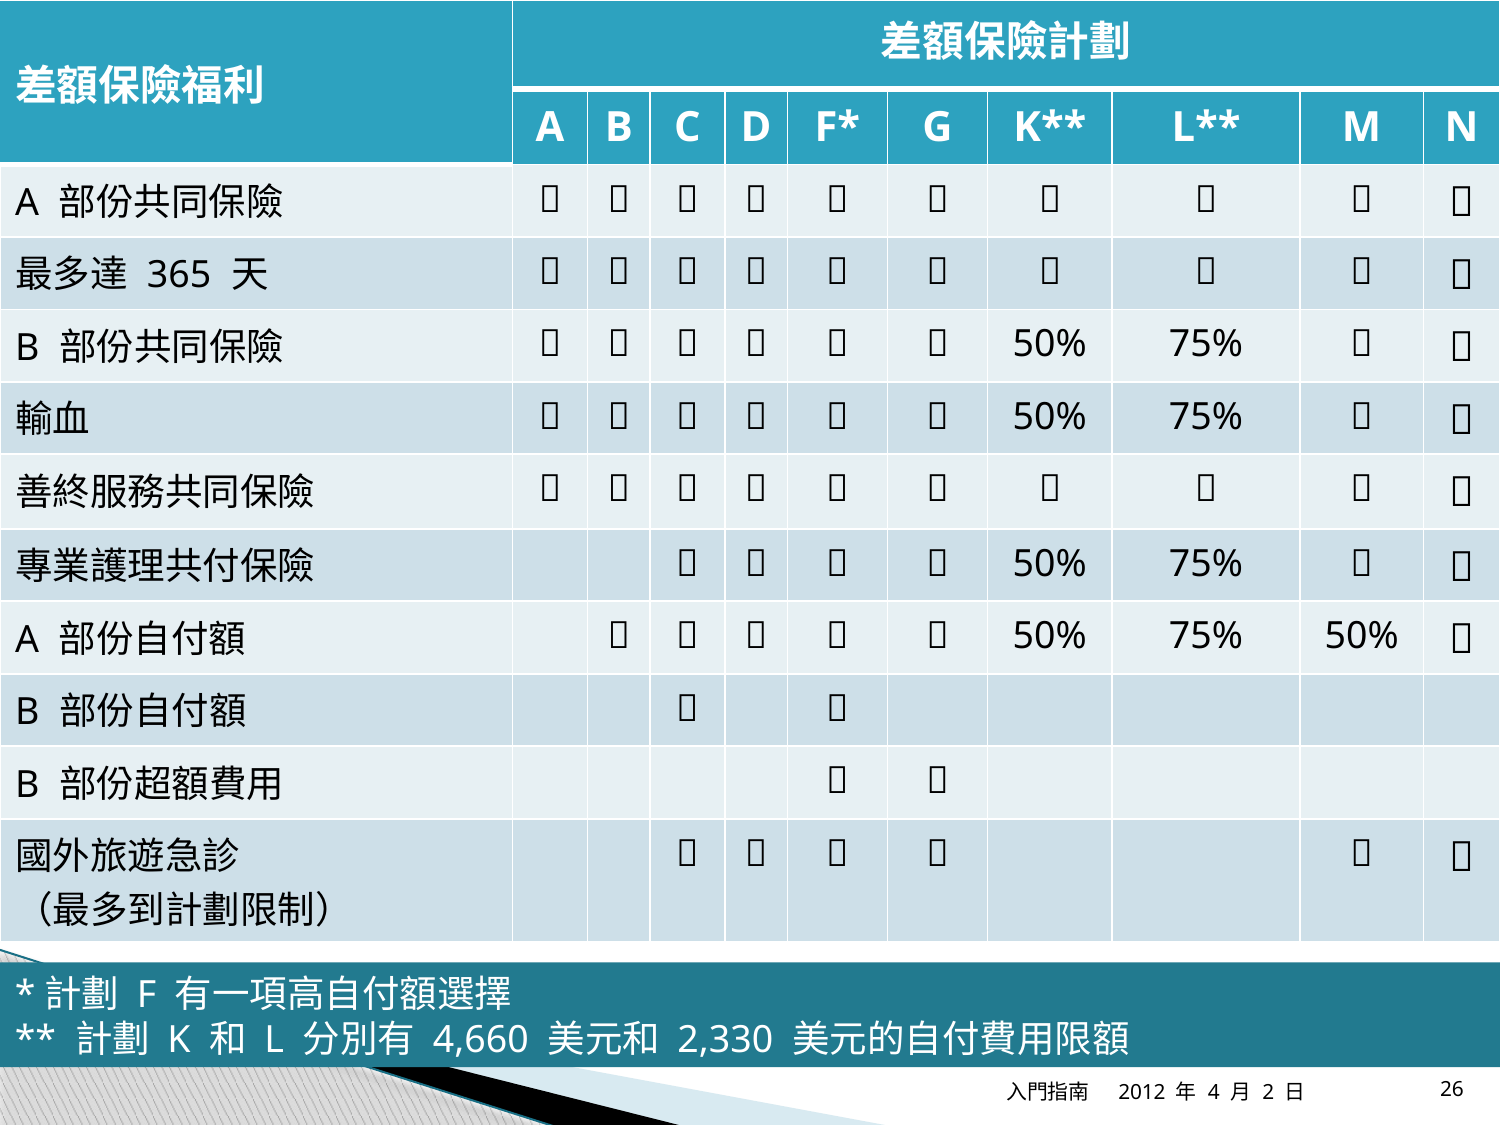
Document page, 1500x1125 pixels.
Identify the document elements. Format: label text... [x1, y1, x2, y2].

table_cell  [788, 820, 887, 941]
table_cell  [1424, 238, 1499, 309]
table_cell  [651, 238, 724, 309]
table_cell [1301, 675, 1423, 745]
table_cell  [1301, 530, 1423, 600]
table_cell  [513, 238, 587, 309]
table_cell  [726, 310, 787, 381]
table_cell  [1113, 238, 1299, 309]
table_cell 50% [1301, 602, 1423, 673]
table_cell  [1301, 238, 1423, 309]
table_cell  [888, 238, 987, 309]
table_cell  [588, 383, 649, 453]
table_cell N [1424, 92, 1499, 164]
table_cell  [726, 602, 787, 673]
table_cell  [788, 383, 887, 453]
table_cell [726, 747, 787, 818]
table_cell [513, 820, 587, 941]
table_cell  [1113, 165, 1299, 236]
table_cell C [651, 92, 724, 164]
table_cell  [726, 165, 787, 236]
table_cell A [513, 92, 587, 164]
table_cell [988, 820, 1111, 941]
table_cell [1113, 747, 1299, 818]
table_cell  [513, 310, 587, 381]
table_cell  [1424, 455, 1499, 528]
table_cell 國外旅遊急診 （最多到計劃限制） [1, 820, 512, 941]
table_cell D [726, 92, 787, 164]
table_cell [588, 747, 649, 818]
table_cell [513, 675, 587, 745]
table_cell [1113, 675, 1299, 745]
table_cell 50% [988, 310, 1111, 381]
table_cell  [988, 165, 1111, 236]
table_cell 75% [1113, 602, 1299, 673]
table_cell  [1424, 310, 1499, 381]
table_cell 最多達 365 天 [1, 238, 512, 309]
table_cell  [1424, 602, 1499, 673]
table_cell  [726, 820, 787, 941]
table_cell  [651, 675, 724, 745]
table_cell A 部份共同保險 [1, 167, 512, 236]
table_cell  [588, 238, 649, 309]
table_cell  [726, 530, 787, 600]
table_cell  [788, 310, 887, 381]
table_cell  [888, 602, 987, 673]
table_cell  [651, 602, 724, 673]
table_cell  [888, 455, 987, 528]
table_cell [1424, 675, 1499, 745]
table_cell  [888, 820, 987, 941]
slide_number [1105, 1068, 1418, 1112]
table_cell  [726, 238, 787, 309]
footer 入門指南 [718, 1068, 1105, 1112]
table_cell [588, 530, 649, 600]
table_cell  [888, 747, 987, 818]
table_cell  [1424, 383, 1499, 453]
table_cell B 部份自付額 [1, 675, 512, 745]
table_cell [513, 602, 587, 673]
table_cell  [988, 238, 1111, 309]
table_cell 善終服務共同保險 [1, 455, 512, 528]
table_cell  [651, 383, 724, 453]
table_cell  [588, 165, 649, 236]
table_cell M [1301, 92, 1423, 164]
table_cell 輸血 [1, 383, 512, 453]
table_cell 專業護理共付保險 [1, 530, 512, 600]
text_box *計劃 F 有一項高自付額選擇 ** 計劃 K 和 L 分別有 4,660 美元和 2,330 美元的自付費用限額 [0, 962, 1500, 1068]
table_cell B 部份共同保險 [1, 310, 512, 381]
table_cell  [1301, 165, 1423, 236]
table_cell  [788, 238, 887, 309]
table_cell  [1301, 455, 1423, 528]
table_cell  [788, 747, 887, 818]
table_cell  [588, 310, 649, 381]
table_cell 50% [988, 602, 1111, 673]
table_cell  [788, 530, 887, 600]
table_header 差額保險福利 [0, 1, 512, 162]
table_cell  [726, 455, 787, 528]
table_cell F* [788, 92, 887, 164]
table_cell  [726, 383, 787, 453]
table_cell [588, 675, 649, 745]
table_cell B 部份超額費用 [1, 747, 512, 818]
table_cell  [651, 310, 724, 381]
table_cell [726, 675, 787, 745]
table_cell 75% [1113, 530, 1299, 600]
table_cell  [651, 455, 724, 528]
table_cell  [888, 530, 987, 600]
table_cell  [1424, 530, 1499, 600]
table_cell 75% [1113, 310, 1299, 381]
table_cell  [788, 455, 887, 528]
table_cell [1113, 820, 1299, 941]
table_cell [513, 530, 587, 600]
table_cell  [651, 530, 724, 600]
table_cell K** [988, 92, 1111, 164]
table_cell  [651, 820, 724, 941]
table_cell  [788, 165, 887, 236]
table_cell  [788, 602, 887, 673]
table_cell [988, 747, 1111, 818]
table_cell [988, 675, 1111, 745]
table_cell  [1301, 310, 1423, 381]
slide_number 26 [1418, 1068, 1479, 1112]
table_cell  [588, 602, 649, 673]
table_cell 50% [988, 530, 1111, 600]
table_cell B [588, 92, 649, 164]
table_cell [888, 675, 987, 745]
table_cell  [888, 310, 987, 381]
table_cell L** [1113, 92, 1299, 164]
table_cell [1424, 747, 1499, 818]
table_cell  [588, 455, 649, 528]
table_cell 75% [1113, 383, 1299, 453]
table_header 差額保險計劃 [513, 1, 1499, 86]
table_cell 50% [988, 383, 1111, 453]
table_cell G [888, 92, 987, 164]
table_cell  [1424, 165, 1499, 236]
table_cell  [988, 455, 1111, 528]
table_cell  [1113, 455, 1299, 528]
table_cell  [513, 383, 587, 453]
table_cell  [788, 675, 887, 745]
table_cell  [651, 165, 724, 236]
table_cell A 部份自付額 [1, 602, 512, 673]
table_cell  [888, 165, 987, 236]
table_cell  [1424, 820, 1499, 941]
table_cell  [1301, 383, 1423, 453]
table_cell [651, 747, 724, 818]
table_cell [588, 820, 649, 941]
table_cell  [513, 165, 587, 236]
table_cell  [513, 455, 587, 528]
table_cell  [1301, 820, 1423, 941]
table_cell  [888, 383, 987, 453]
table_cell [1301, 747, 1423, 818]
table_cell [513, 747, 587, 818]
